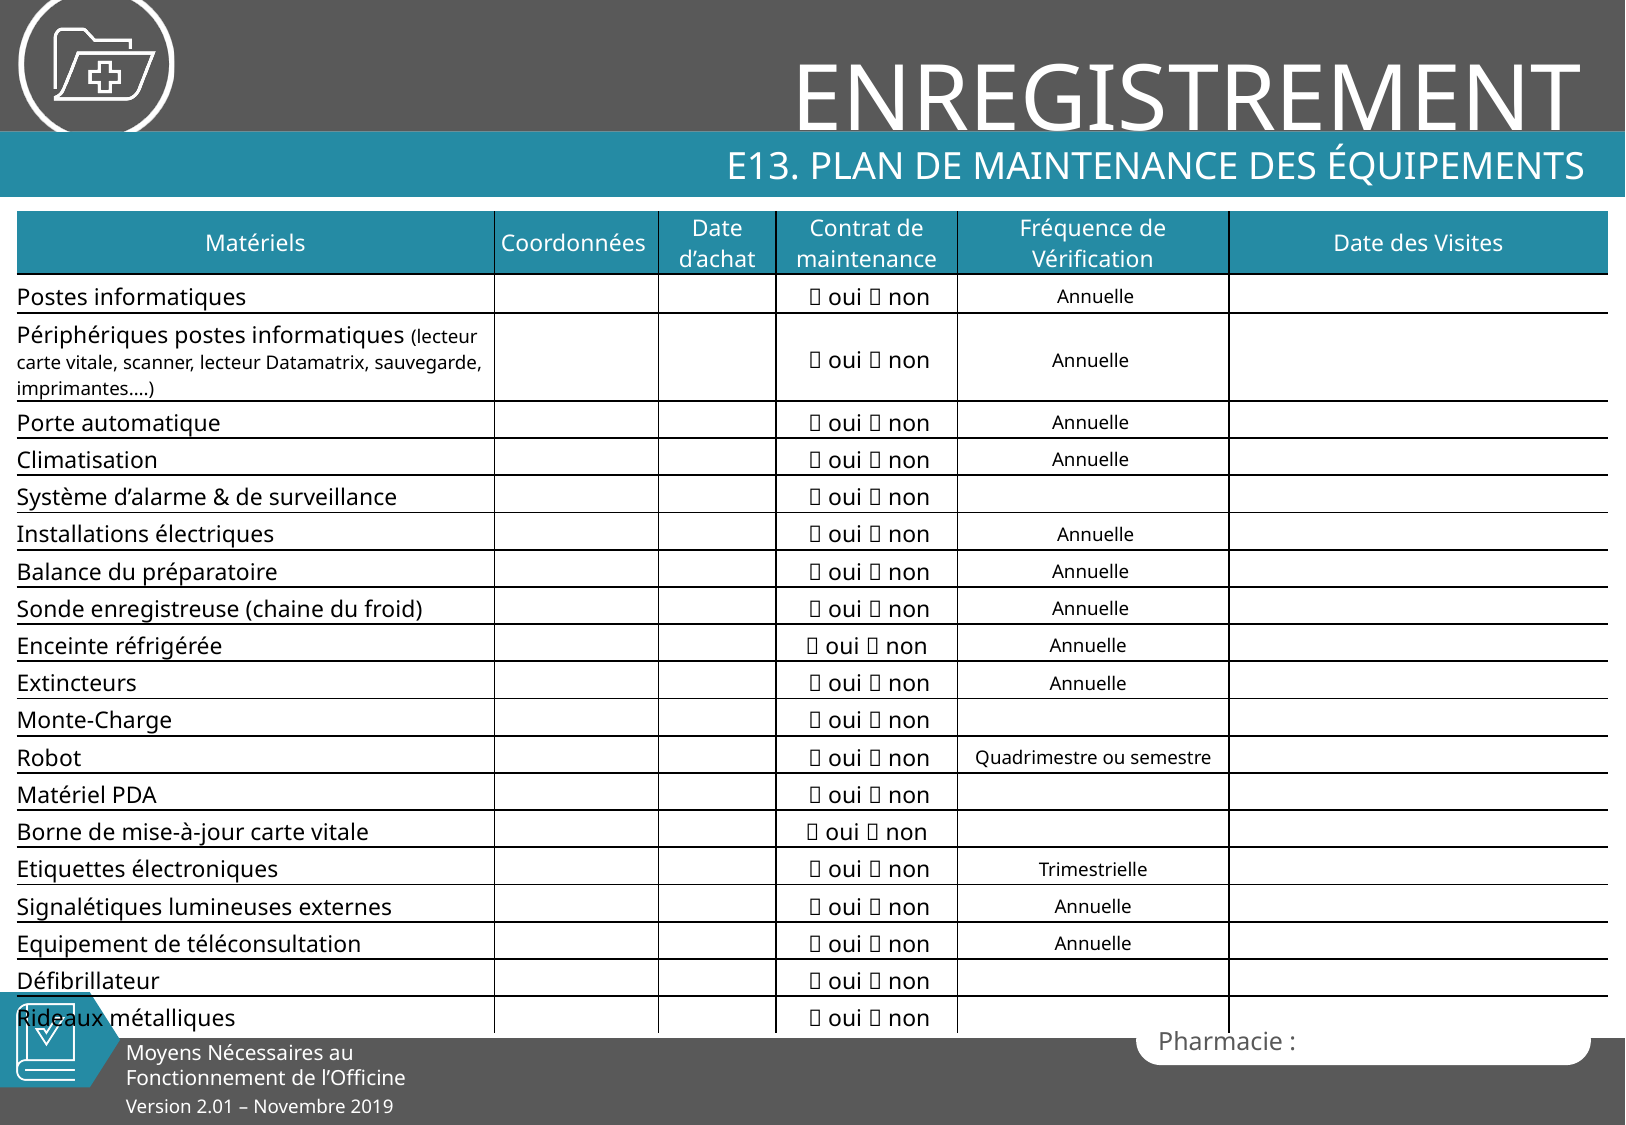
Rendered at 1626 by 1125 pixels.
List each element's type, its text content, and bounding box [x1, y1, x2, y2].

table_cell [958, 476, 1228, 512]
table_cell [495, 625, 658, 660]
table_cell [659, 737, 775, 772]
table_cell  oui  non [777, 811, 957, 846]
table_header Coordonnées [495, 211, 658, 273]
table_cell  oui  non [777, 997, 957, 1033]
table_cell Sonde enregistreuse (chaine du froid) [17, 588, 494, 623]
table_cell [659, 439, 775, 474]
table_cell  oui  non [777, 848, 957, 884]
table_cell [1230, 662, 1608, 698]
table_cell Annuelle [958, 588, 1228, 623]
table_cell [958, 960, 1228, 995]
table_cell Annuelle [958, 314, 1228, 400]
table_cell [1230, 774, 1608, 809]
table_cell Annuelle [958, 923, 1228, 958]
table_cell Quadrimestre ou semestre [958, 737, 1228, 772]
table_cell [659, 699, 775, 735]
table_cell Annuelle [958, 402, 1228, 437]
table_cell [659, 885, 775, 921]
table_cell [1230, 275, 1608, 312]
table_cell Borne de mise-à-jour carte vitale [17, 811, 494, 846]
table_cell [495, 402, 658, 437]
table_cell [495, 923, 658, 958]
table_cell  oui  non [777, 774, 957, 809]
table_cell [495, 275, 658, 312]
table_cell  oui  non [777, 923, 957, 958]
table_cell Installations électriques [17, 513, 494, 549]
table_cell  oui  non [777, 588, 957, 623]
table_cell Annuelle [958, 625, 1228, 660]
table_cell  oui  non [777, 737, 957, 772]
table_cell Système d’alarme & de surveillance [17, 476, 494, 512]
table_cell  oui  non [777, 699, 957, 735]
table_cell Enceinte réfrigérée [17, 625, 494, 660]
table_cell [495, 811, 658, 846]
table_cell [1230, 699, 1608, 735]
table_header Fréquence de Vérification [958, 211, 1228, 273]
table_cell [659, 402, 775, 437]
table_cell [495, 513, 658, 549]
table_cell [958, 774, 1228, 809]
table_header Matériels [17, 211, 494, 273]
table_cell Annuelle [958, 439, 1228, 474]
table_cell Périphériques postes informatiques (lecteur carte vitale, scanner, lecteur Datamatrix, sauvegarde, imprimantes….) [17, 314, 494, 400]
table_cell [1230, 588, 1608, 623]
table_cell  oui  non [777, 513, 957, 549]
text_box [52, 132, 1625, 207]
table_cell Postes informatiques [17, 275, 494, 312]
table_cell Annuelle [958, 513, 1228, 549]
table_cell Etiquettes électroniques [17, 848, 494, 884]
table_cell [495, 314, 658, 400]
table_cell Monte-Charge [17, 699, 494, 735]
table_cell [495, 774, 658, 809]
table_cell [659, 774, 775, 809]
table_cell [1230, 923, 1608, 958]
table_cell Trimestrielle [958, 848, 1228, 884]
table_cell [495, 885, 658, 921]
table_cell [495, 960, 658, 995]
table_cell [495, 997, 658, 1033]
title E13. Plan de maintenance des équipements [511, 139, 1601, 196]
picture [18, 0, 175, 132]
table_cell [495, 476, 658, 512]
table_cell [659, 662, 775, 698]
table_cell Annuelle [958, 275, 1228, 312]
table_cell [495, 551, 658, 586]
table_cell [1230, 848, 1608, 884]
table_cell [659, 275, 775, 312]
table_cell [495, 662, 658, 698]
table_cell [1230, 885, 1608, 921]
table_cell [659, 588, 775, 623]
table_header Contrat de maintenance [777, 211, 957, 273]
table_cell [659, 848, 775, 884]
table_cell  oui  non [777, 476, 957, 512]
table_cell [659, 923, 775, 958]
table_cell  oui  non [777, 439, 957, 474]
table_cell Rideaux métalliques [17, 997, 494, 1033]
table_cell [659, 476, 775, 512]
table_cell [659, 960, 775, 995]
table_cell [659, 513, 775, 549]
table_cell  oui  non [777, 960, 957, 995]
table_cell [659, 314, 775, 400]
table_cell [495, 848, 658, 884]
table_cell [958, 811, 1228, 846]
table_cell [659, 811, 775, 846]
table_cell [1230, 402, 1608, 437]
table_cell [1230, 737, 1608, 772]
table_cell [1230, 476, 1608, 512]
table_cell [659, 551, 775, 586]
table_cell [495, 737, 658, 772]
table_cell Porte automatique [17, 402, 494, 437]
table_cell [958, 997, 1228, 1033]
table_cell Matériel PDA [17, 774, 494, 809]
table_cell Balance du préparatoire [17, 551, 494, 586]
table_cell Annuelle [958, 551, 1228, 586]
table_cell Robot [17, 737, 494, 772]
table_cell  oui  non [777, 662, 957, 698]
table_cell [1230, 551, 1608, 586]
table_cell Défibrillateur [17, 960, 494, 995]
table_cell  oui  non [777, 402, 957, 437]
table_cell [1230, 314, 1608, 400]
table_cell [1230, 811, 1608, 846]
table_cell  oui  non [777, 885, 957, 921]
table_cell [495, 588, 658, 623]
table_cell [495, 439, 658, 474]
picture [16, 1003, 75, 1081]
table_cell Signalétiques lumineuses externes [17, 885, 494, 921]
table_cell Extincteurs [17, 662, 494, 698]
table_cell  oui  non [777, 314, 957, 400]
table_header Date d’achat [659, 211, 775, 273]
table_cell Annuelle [958, 885, 1228, 921]
table_cell [958, 699, 1228, 735]
table_cell [1230, 960, 1608, 995]
table_cell [659, 625, 775, 660]
table_cell Annuelle [958, 662, 1228, 698]
table_cell  oui  non [777, 625, 957, 660]
table_cell [1230, 625, 1608, 660]
table_cell [495, 699, 658, 735]
table_cell [659, 997, 775, 1033]
table_cell Climatisation [17, 439, 494, 474]
table_cell [1230, 439, 1608, 474]
table_cell [1230, 997, 1608, 1033]
table_cell  oui  non [777, 551, 957, 586]
table_header Date des Visites [1230, 211, 1608, 273]
table_cell [1230, 513, 1608, 549]
table_cell  oui  non [777, 275, 957, 312]
table_cell Equipement de téléconsultation [17, 923, 494, 958]
